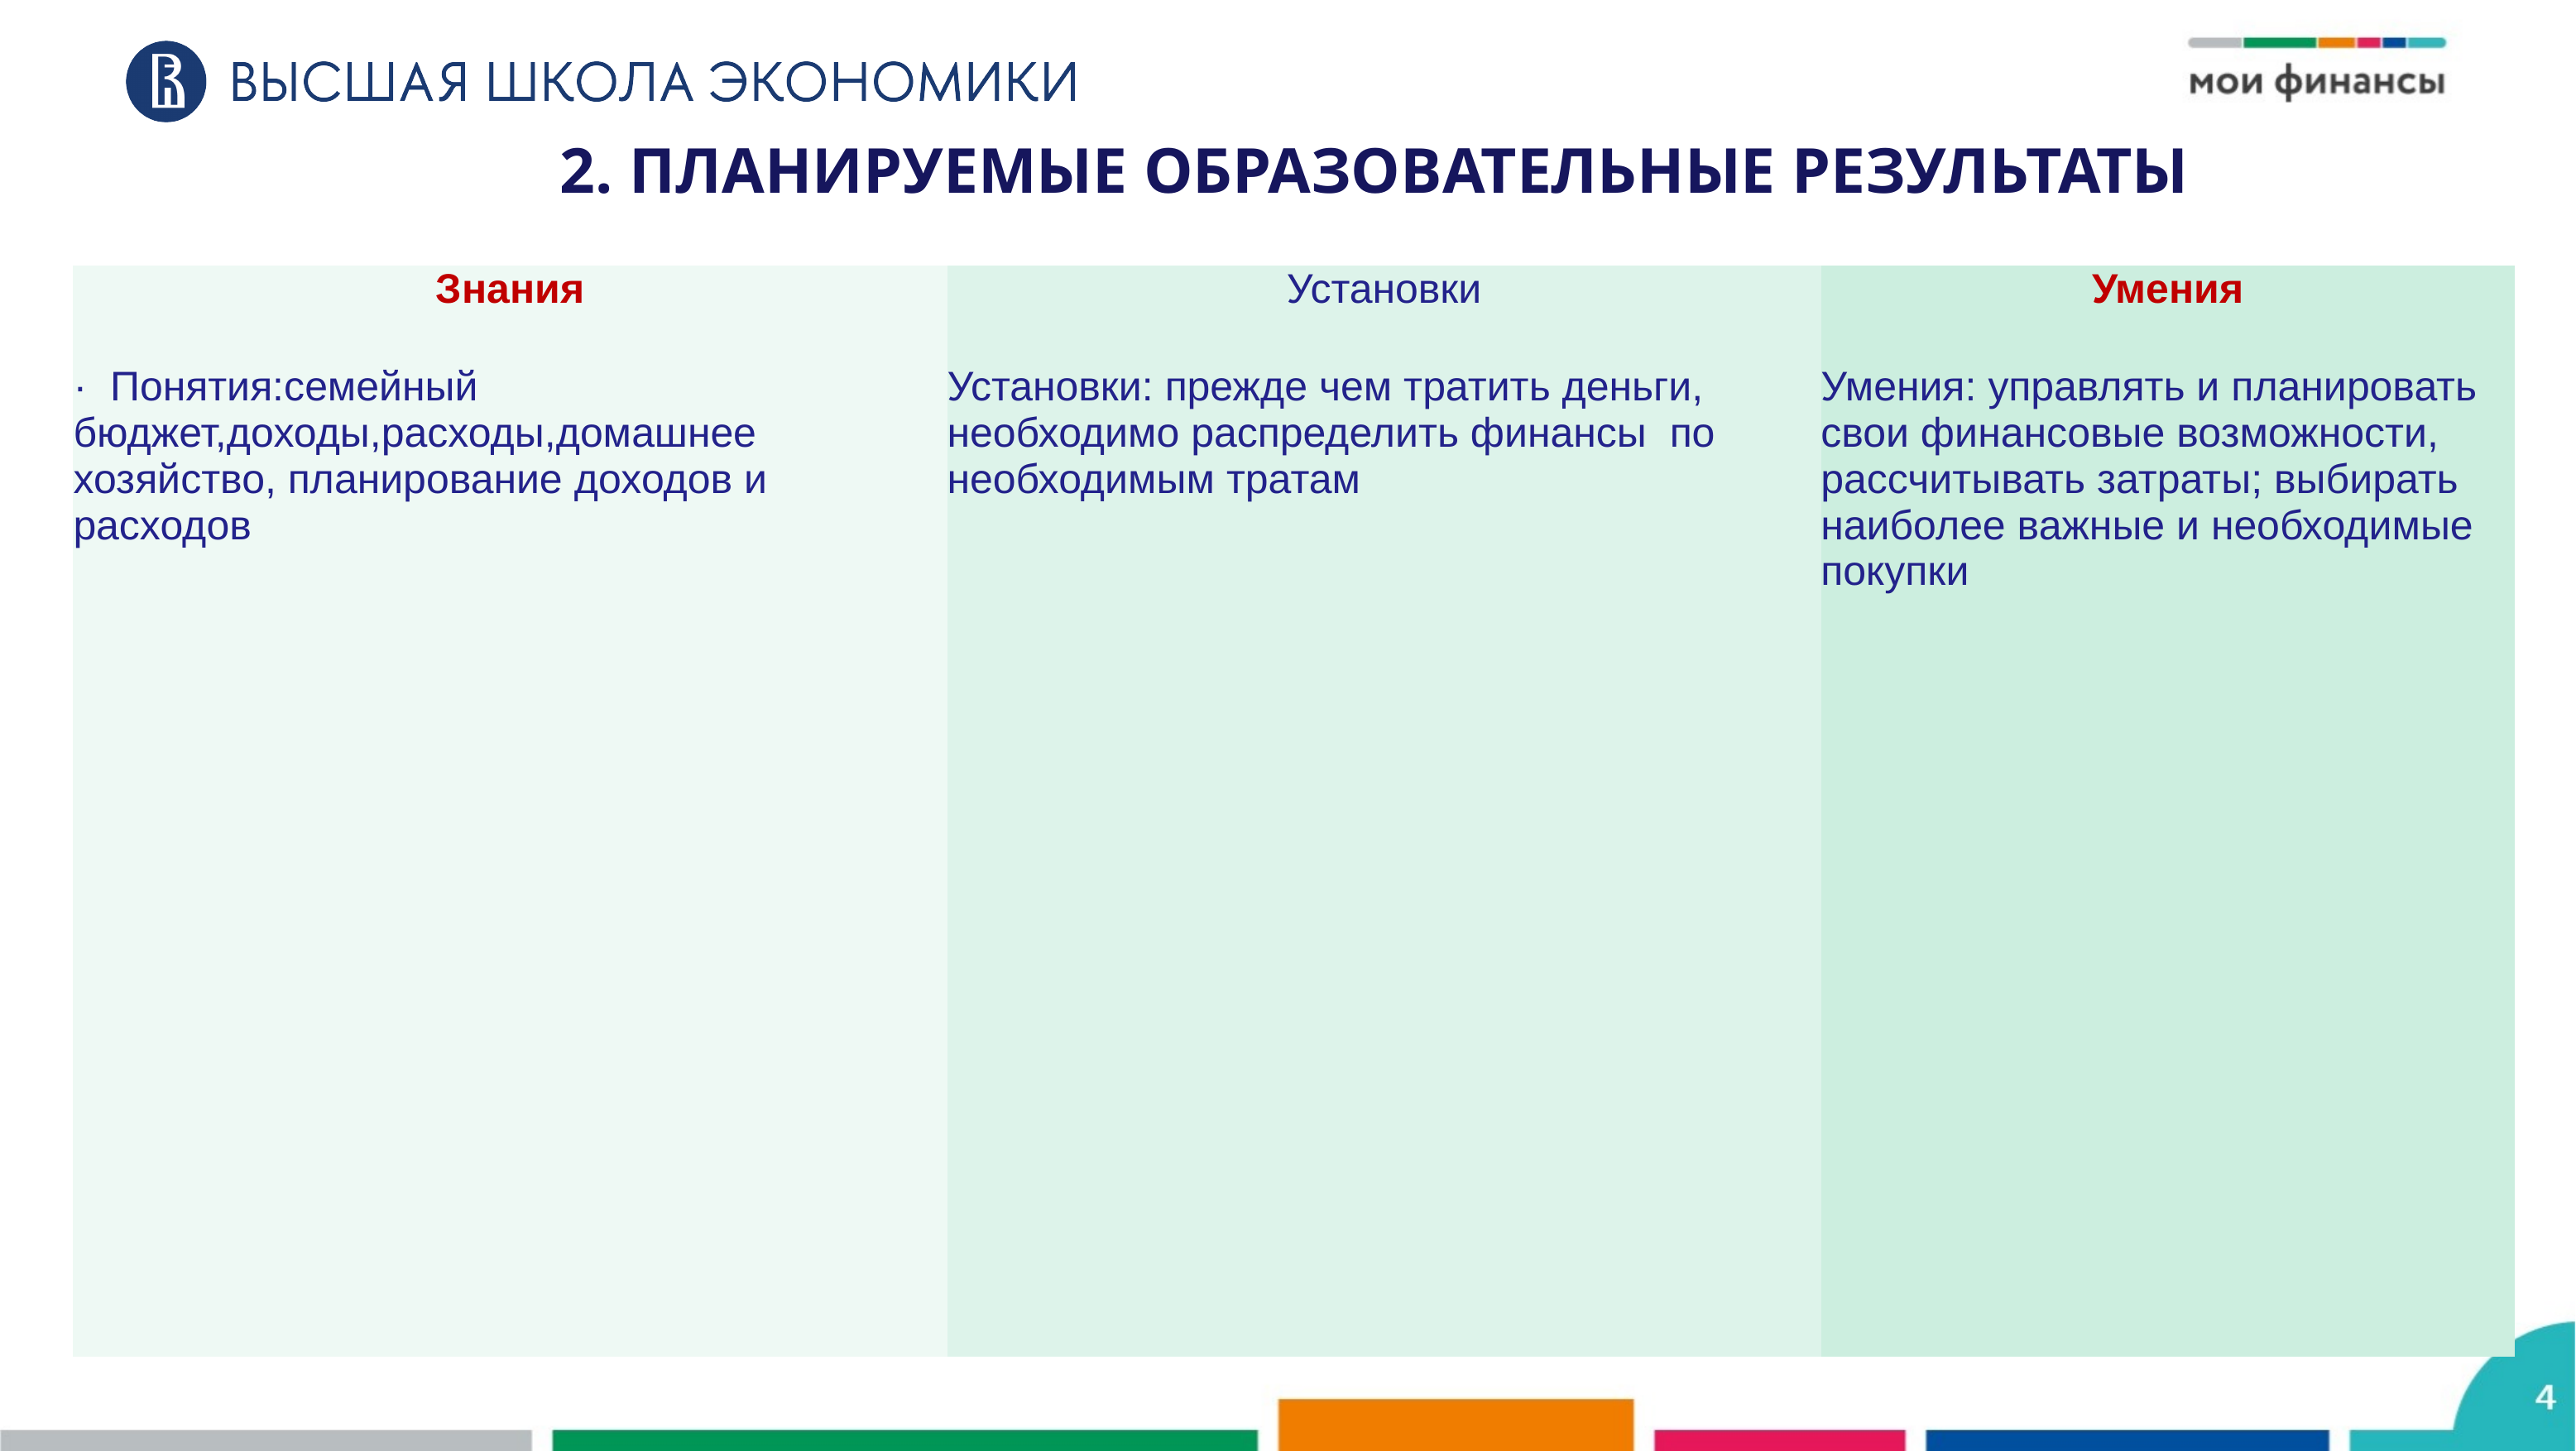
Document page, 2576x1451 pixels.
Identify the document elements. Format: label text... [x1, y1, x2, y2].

slide_number [2470, 1365, 2576, 1430]
table_cell Установки: прежде чем тратить деньги, необходимо распределить финансы по необходимым тратам [947, 364, 1821, 1357]
picture [0, 0, 2576, 1451]
table_cell Умения: управлять и планировать свои финансовые возможности, рассчитывать затраты; выбирать наиболее важные и необходимые покупки [1821, 364, 2515, 1357]
text_box 2. ПЛАНИРУЕМЫЕ ОБРАЗОВАТЕЛЬНЫЕ РЕЗУЛЬТАТЫ [101, 122, 2576, 290]
table_header Умения [1821, 266, 2515, 364]
table_header Установки [947, 266, 1821, 364]
table_cell · Понятия:семейный бюджет,доходы,расходы,домашнее хозяйство, планирование доходов и расходов [73, 364, 947, 1357]
table_header Знания [73, 266, 947, 364]
